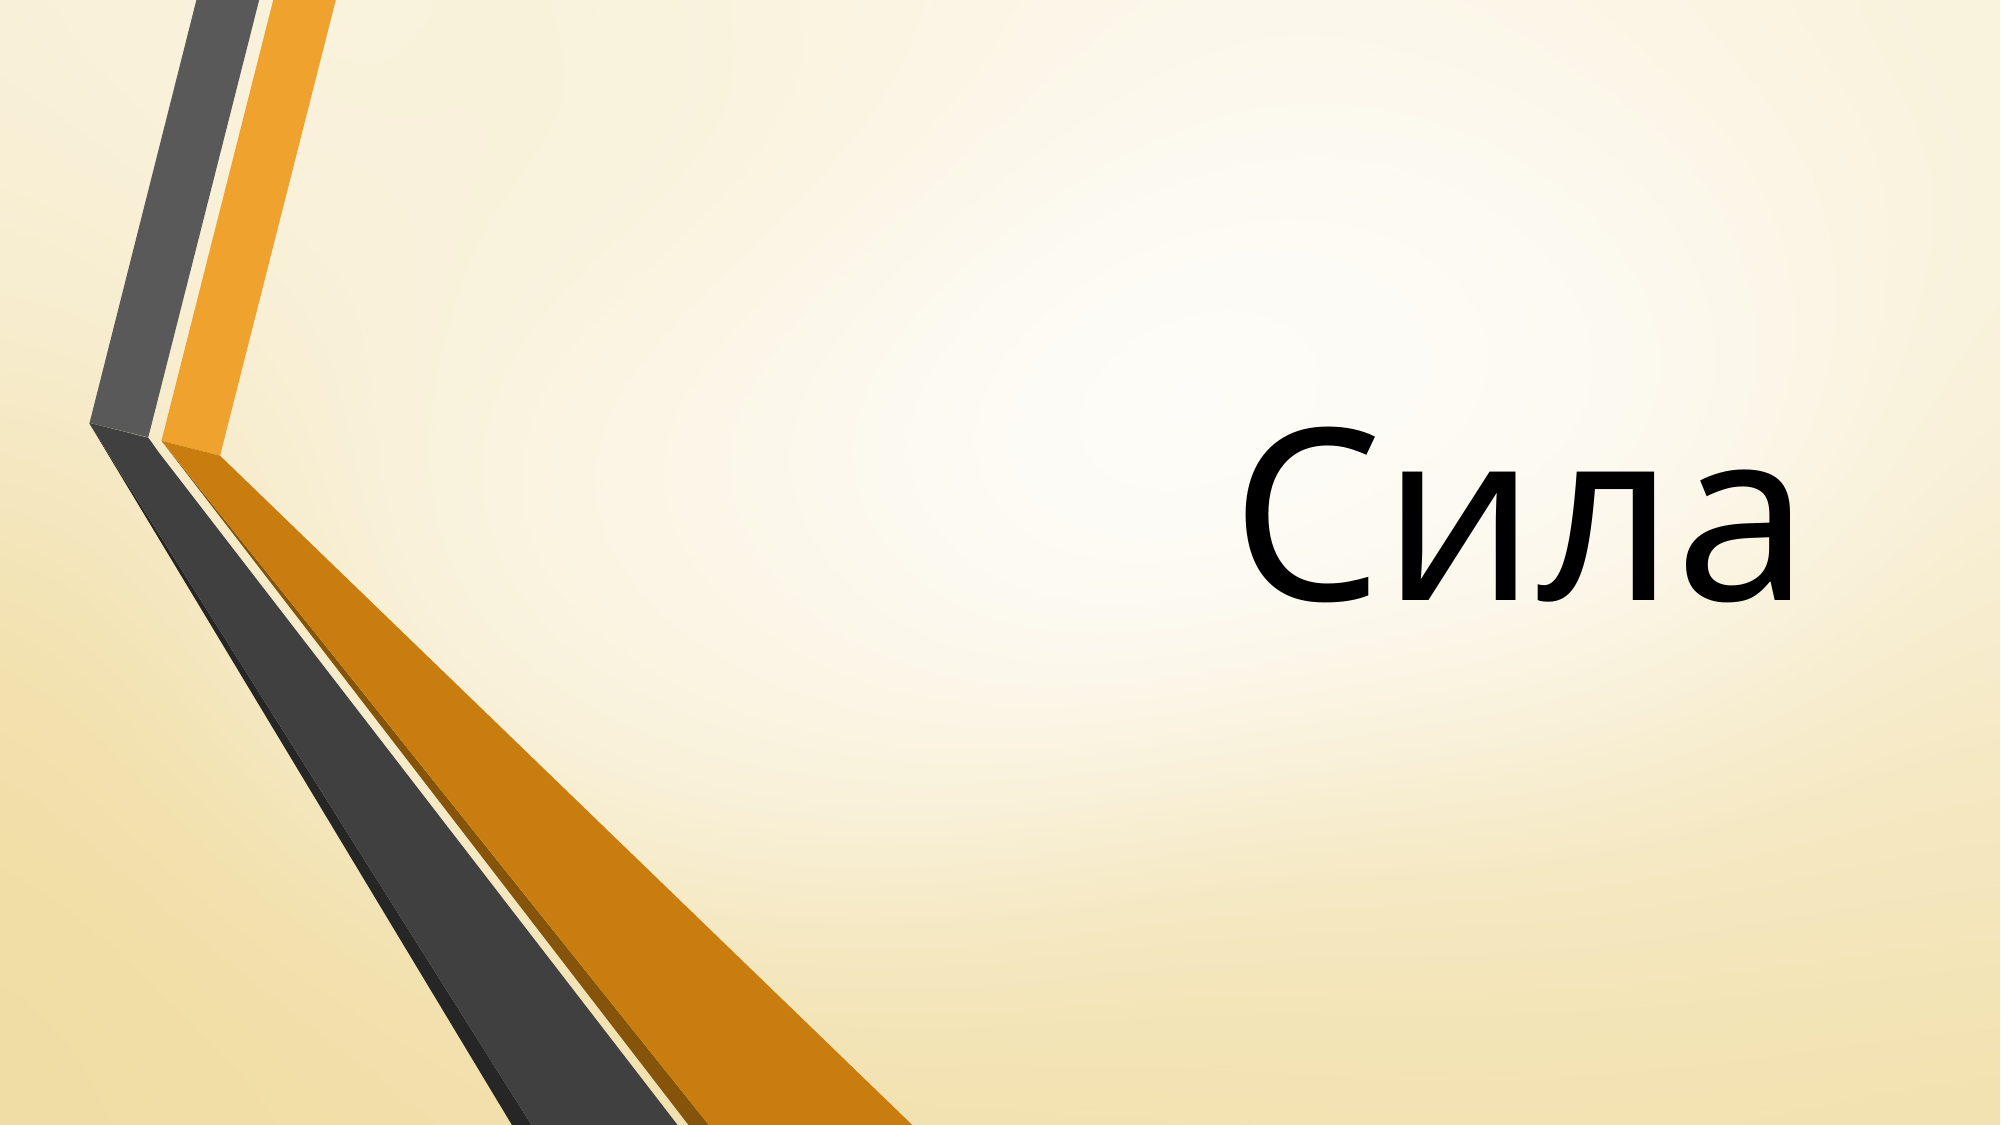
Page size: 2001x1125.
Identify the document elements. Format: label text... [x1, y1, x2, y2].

title Сила [480, 226, 1887, 656]
